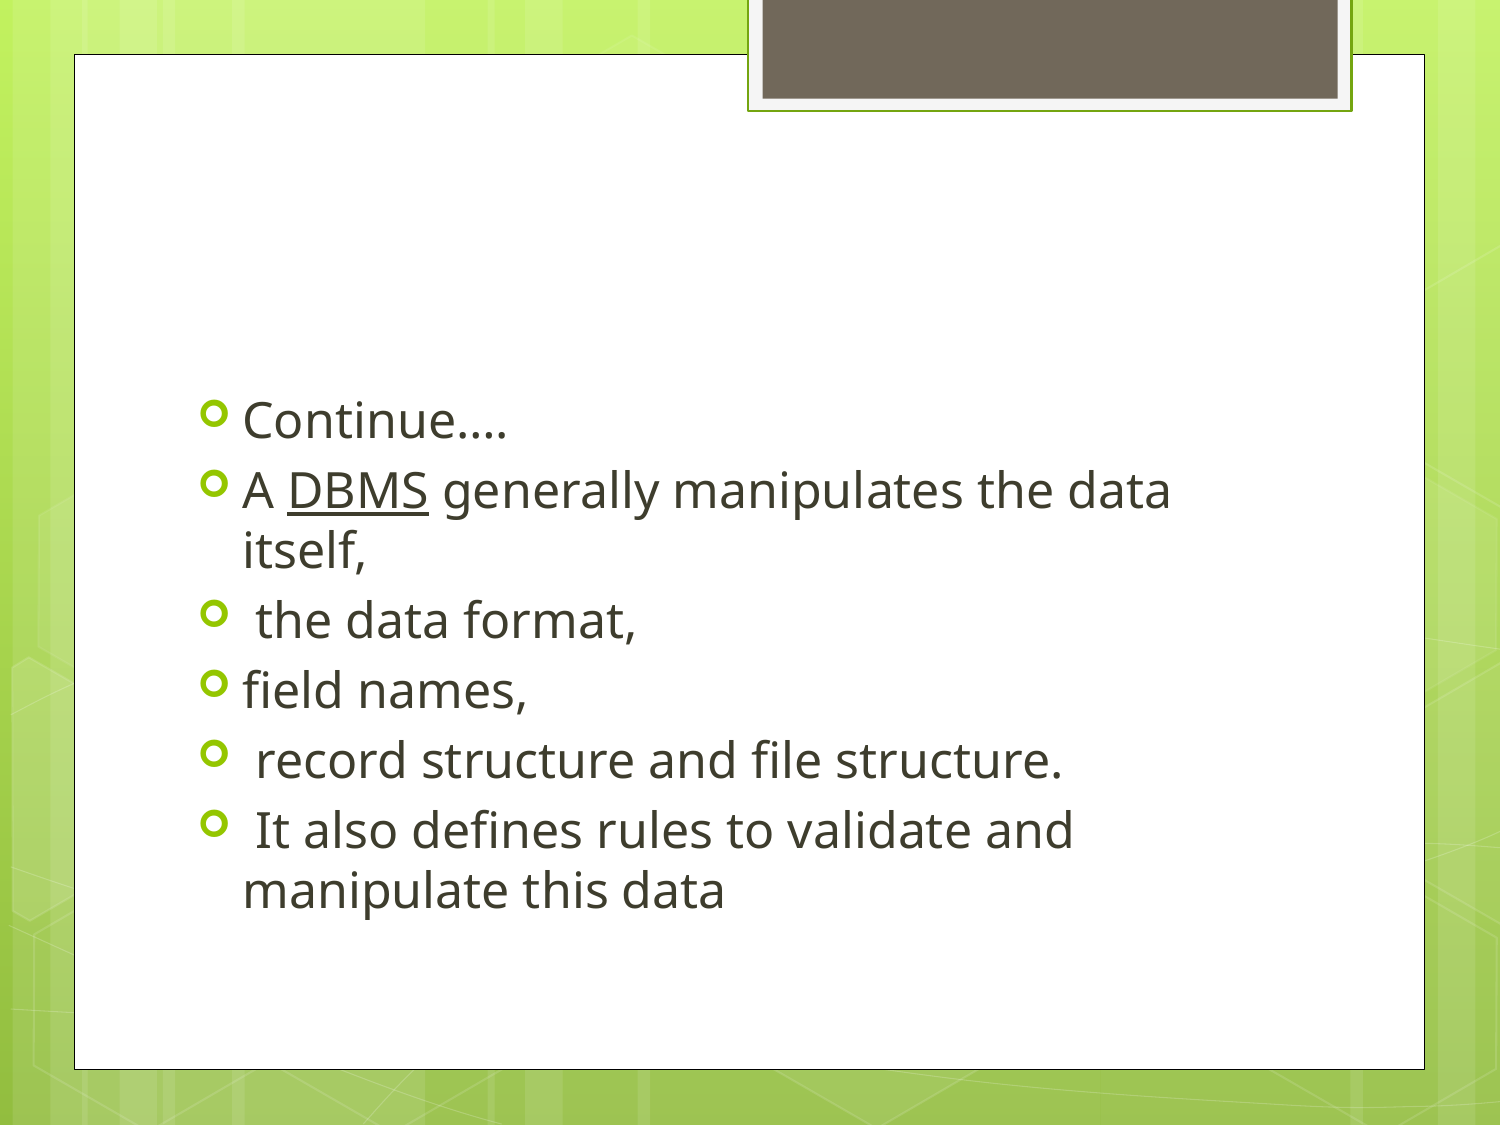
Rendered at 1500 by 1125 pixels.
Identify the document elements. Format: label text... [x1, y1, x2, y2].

list Continue…. A DBMS generally manipulates the data itself, the data format, field names, record structure and file structure. It also defines rules to validate and manipulate this data [171, 381, 1283, 957]
